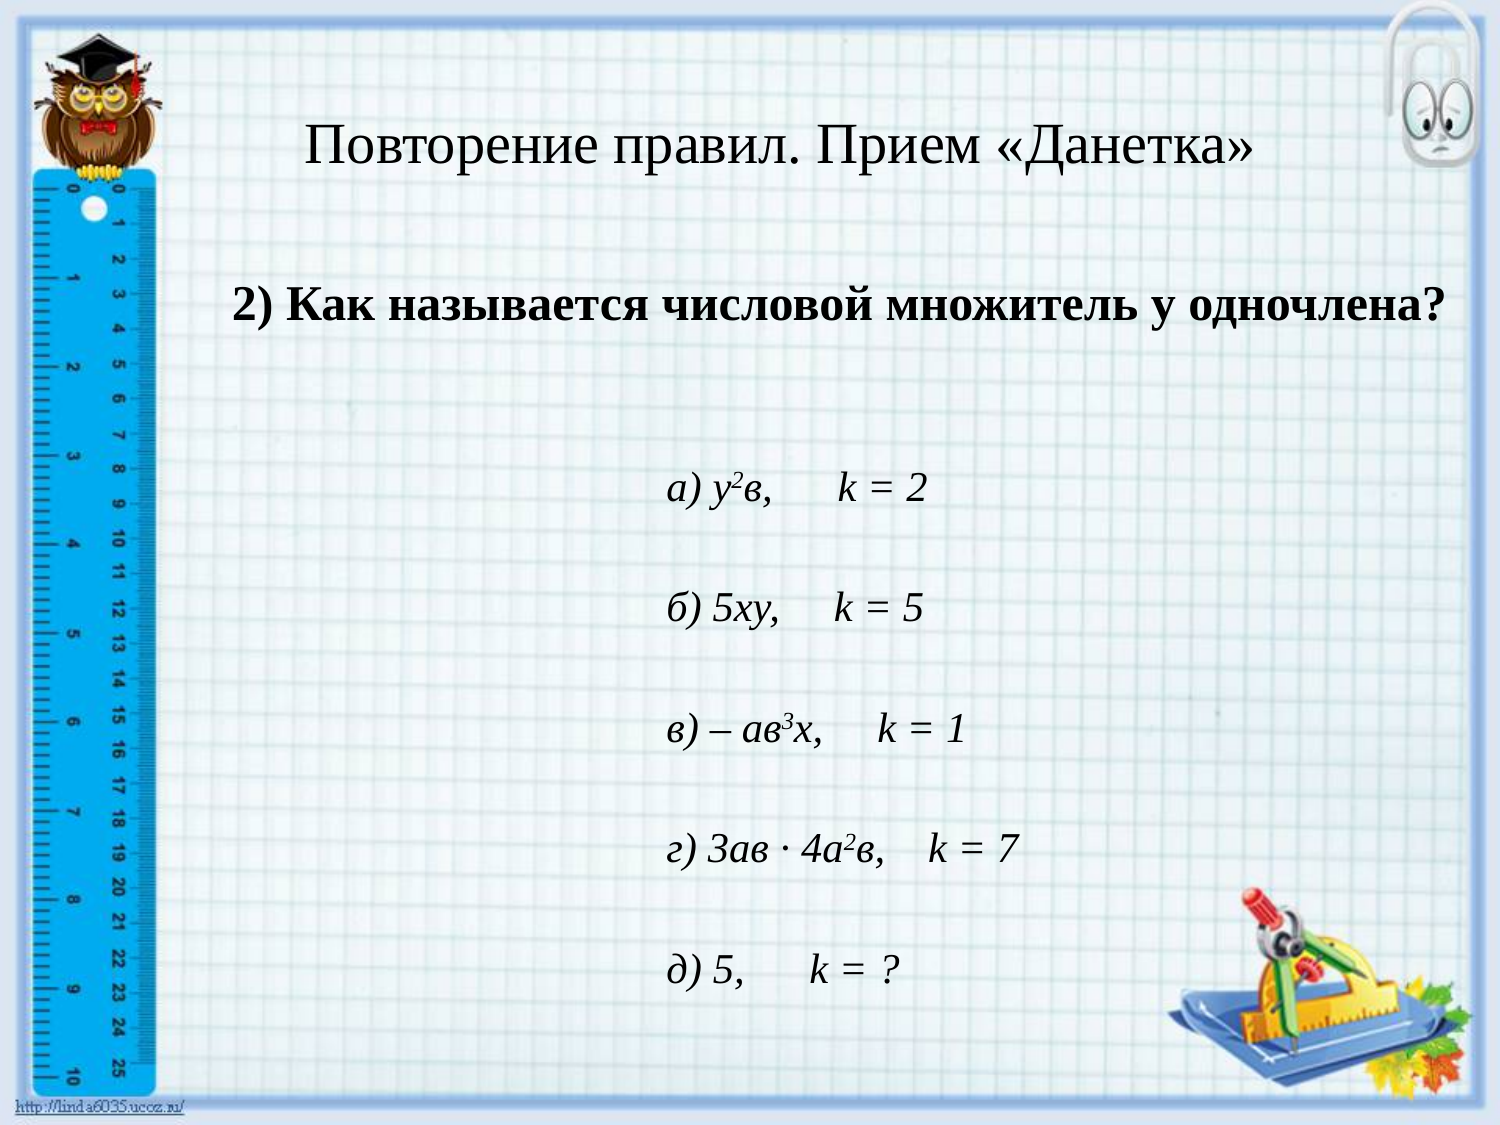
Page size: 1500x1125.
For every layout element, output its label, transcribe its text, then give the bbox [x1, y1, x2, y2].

picture [69, 1067, 80, 1082]
picture [113, 881, 125, 896]
picture [115, 464, 123, 473]
picture [113, 990, 121, 998]
picture [114, 1016, 121, 1023]
picture [114, 254, 124, 260]
picture [64, 541, 78, 549]
picture [114, 778, 125, 795]
picture [80, 195, 105, 222]
picture [112, 913, 125, 926]
picture [112, 325, 124, 334]
picture [116, 635, 124, 642]
picture [71, 274, 80, 282]
picture [118, 706, 124, 713]
picture [69, 629, 78, 638]
picture [111, 742, 125, 750]
picture [71, 897, 83, 905]
picture [112, 952, 123, 960]
picture [65, 987, 78, 994]
picture [115, 714, 123, 724]
picture [39, 453, 55, 458]
picture [113, 608, 126, 618]
picture [111, 535, 124, 545]
picture [0, 0, 1500, 1125]
title Повторение правил. Прием «Данетка» [105, 46, 1456, 235]
picture [114, 565, 124, 571]
picture [113, 1072, 124, 1078]
picture [112, 810, 125, 825]
picture [114, 962, 124, 968]
picture [114, 529, 124, 533]
picture [68, 452, 75, 459]
picture [115, 432, 124, 439]
list 2) Как называется числовой множитель у одночлена? а) у2в, k = 2 б) 5ху, k = 5 в) – ав3х, k = 1 г) 3ав ∙ 4а2в, k = 7 д) 5, k = ? [152, 262, 1500, 1005]
picture [114, 676, 124, 682]
picture [113, 1058, 125, 1070]
